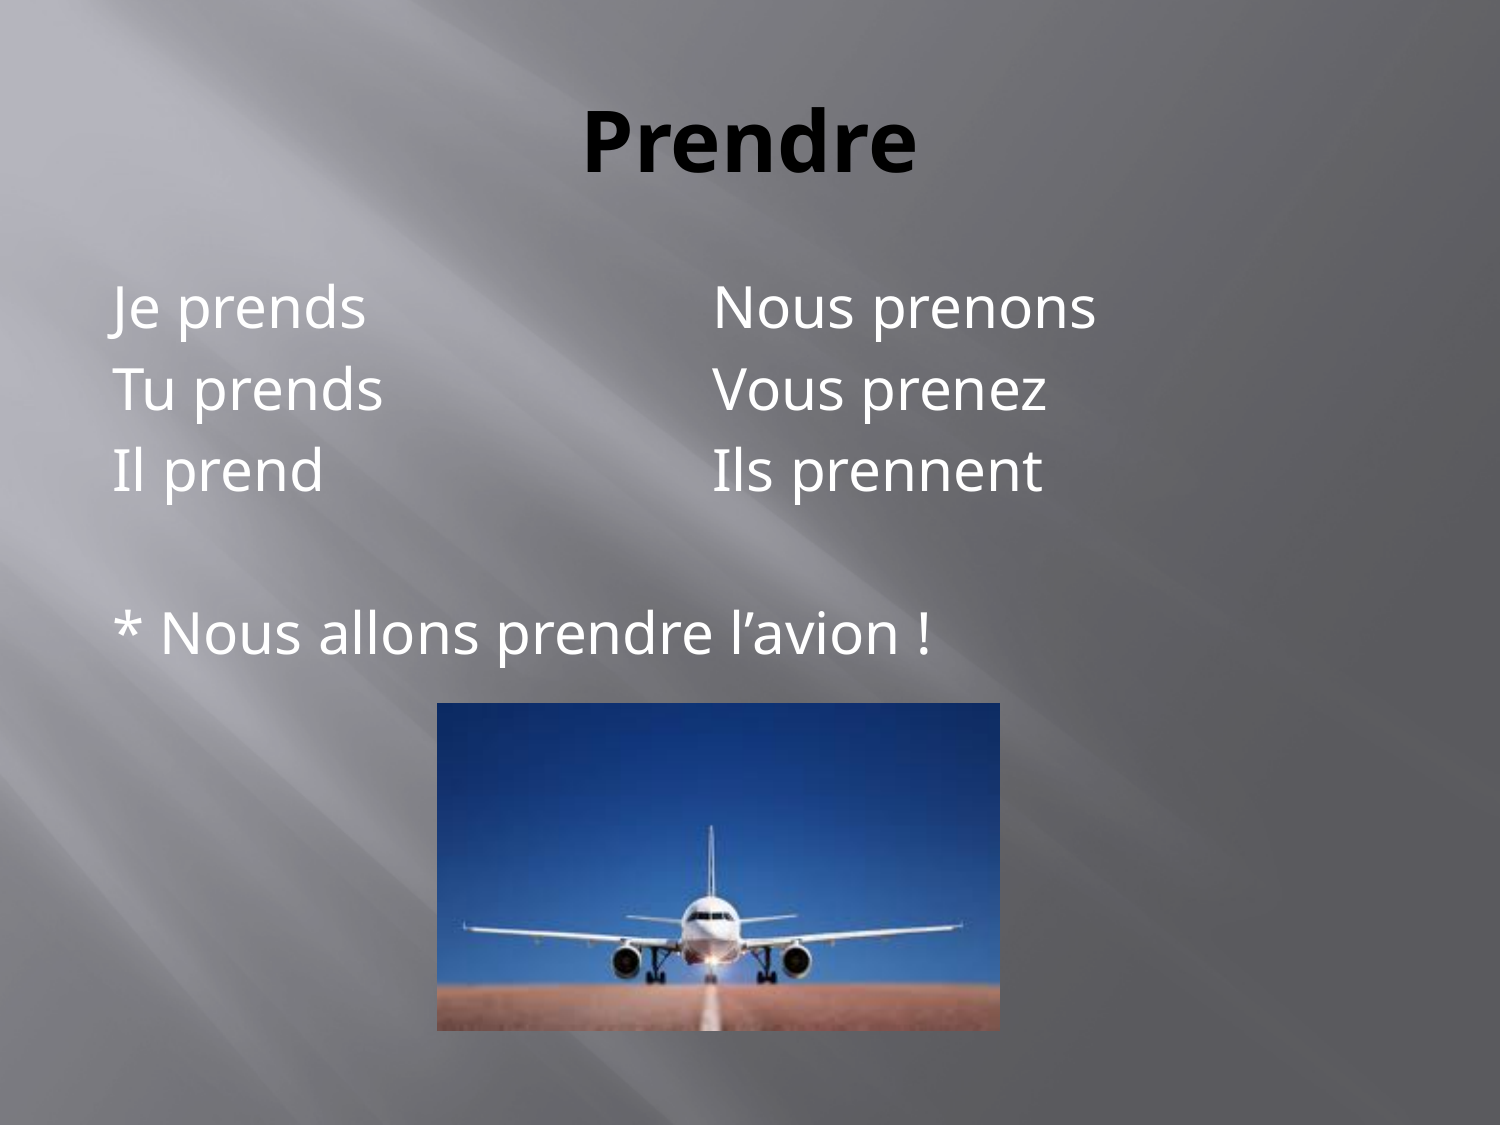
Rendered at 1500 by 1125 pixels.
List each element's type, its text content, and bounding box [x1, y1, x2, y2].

list Je prends Nous prenons Tu prends Vous prenez Il prend Ils prennent * Nous allons prendre l’avion ! [75, 262, 1425, 1035]
picture [437, 702, 1001, 1031]
title Prendre [75, 45, 1425, 233]
